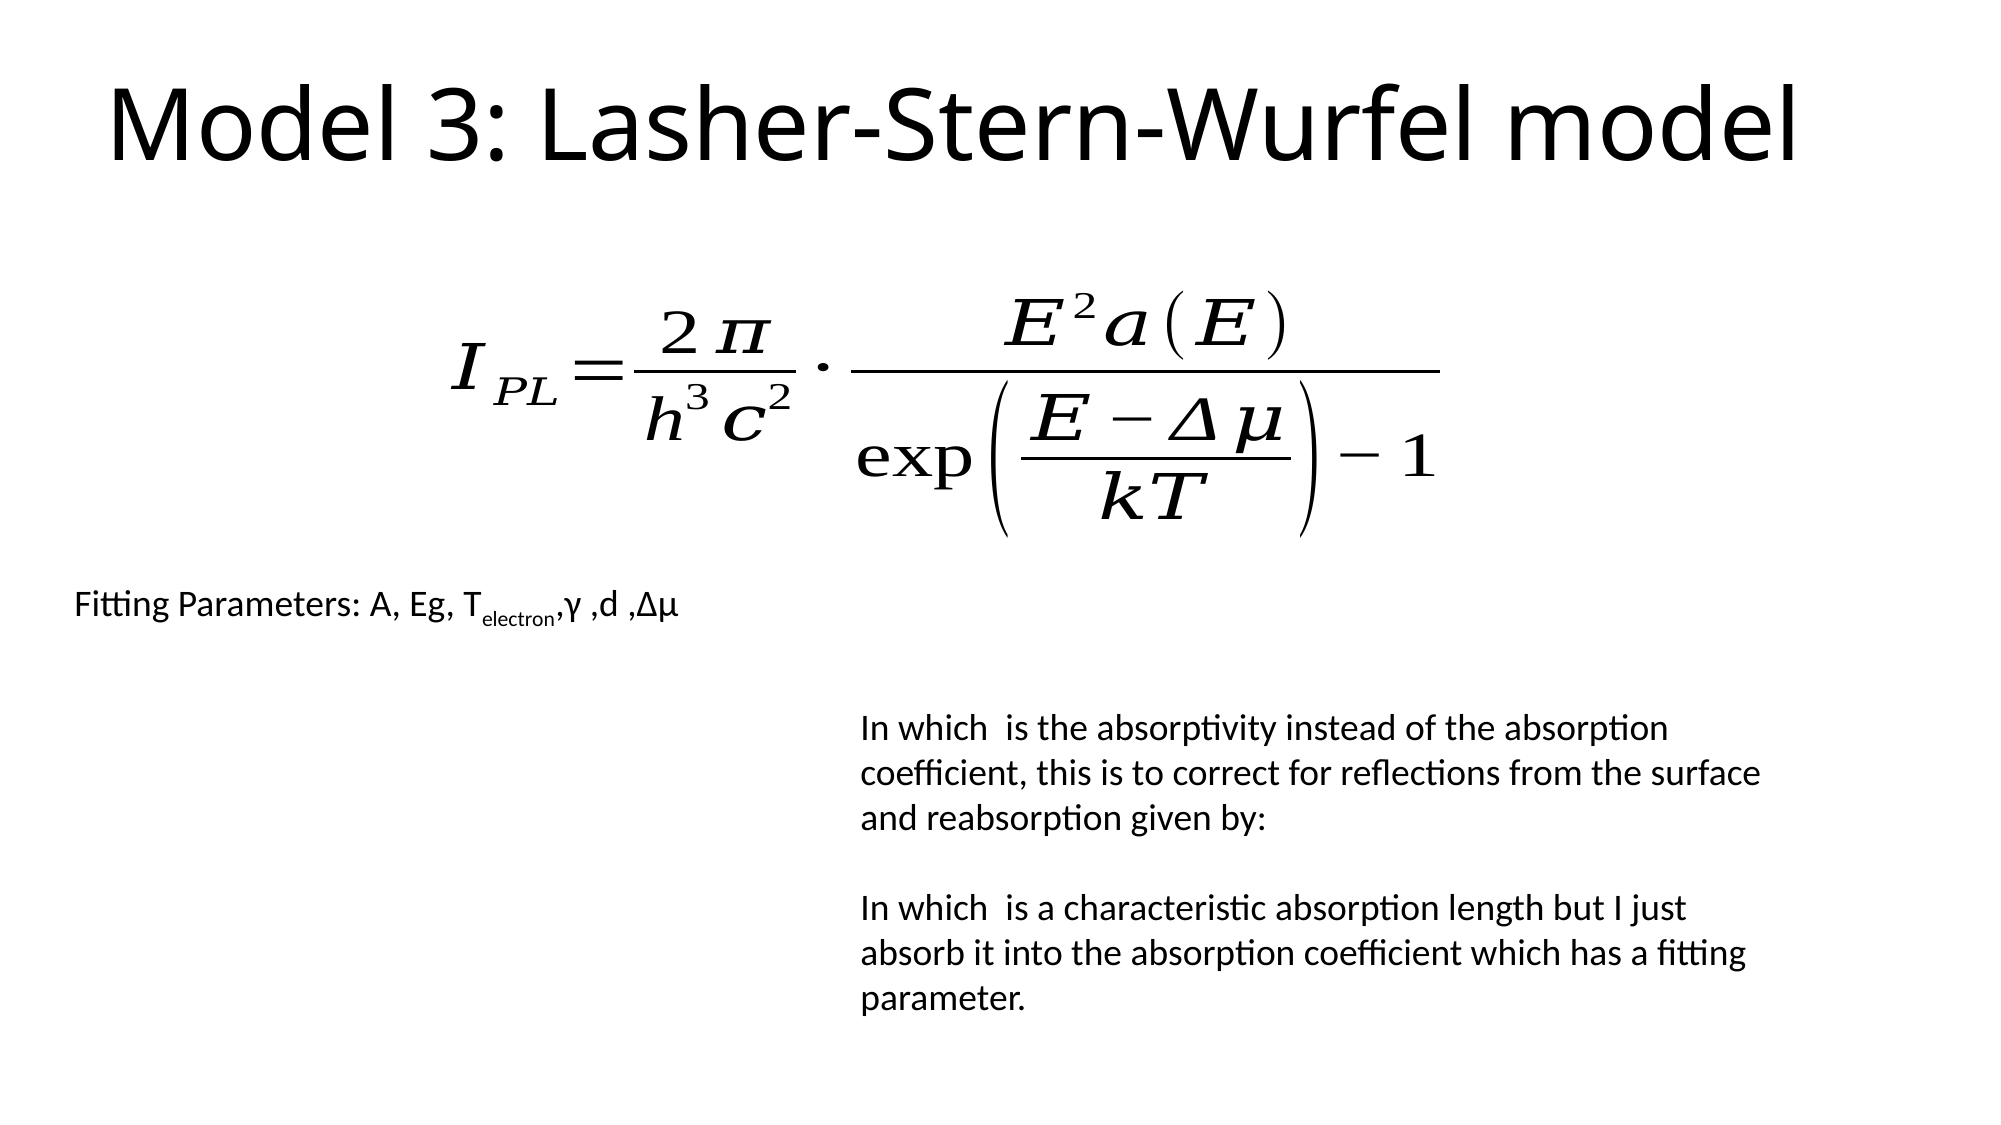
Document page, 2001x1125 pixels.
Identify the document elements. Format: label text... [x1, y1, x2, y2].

title Model 3: Lasher-Stern-Wurfel model [40, 0, 1868, 191]
text_box Fitting Parameters: A, Eg, Telectron,γ ,d ,Δμ [59, 572, 702, 638]
